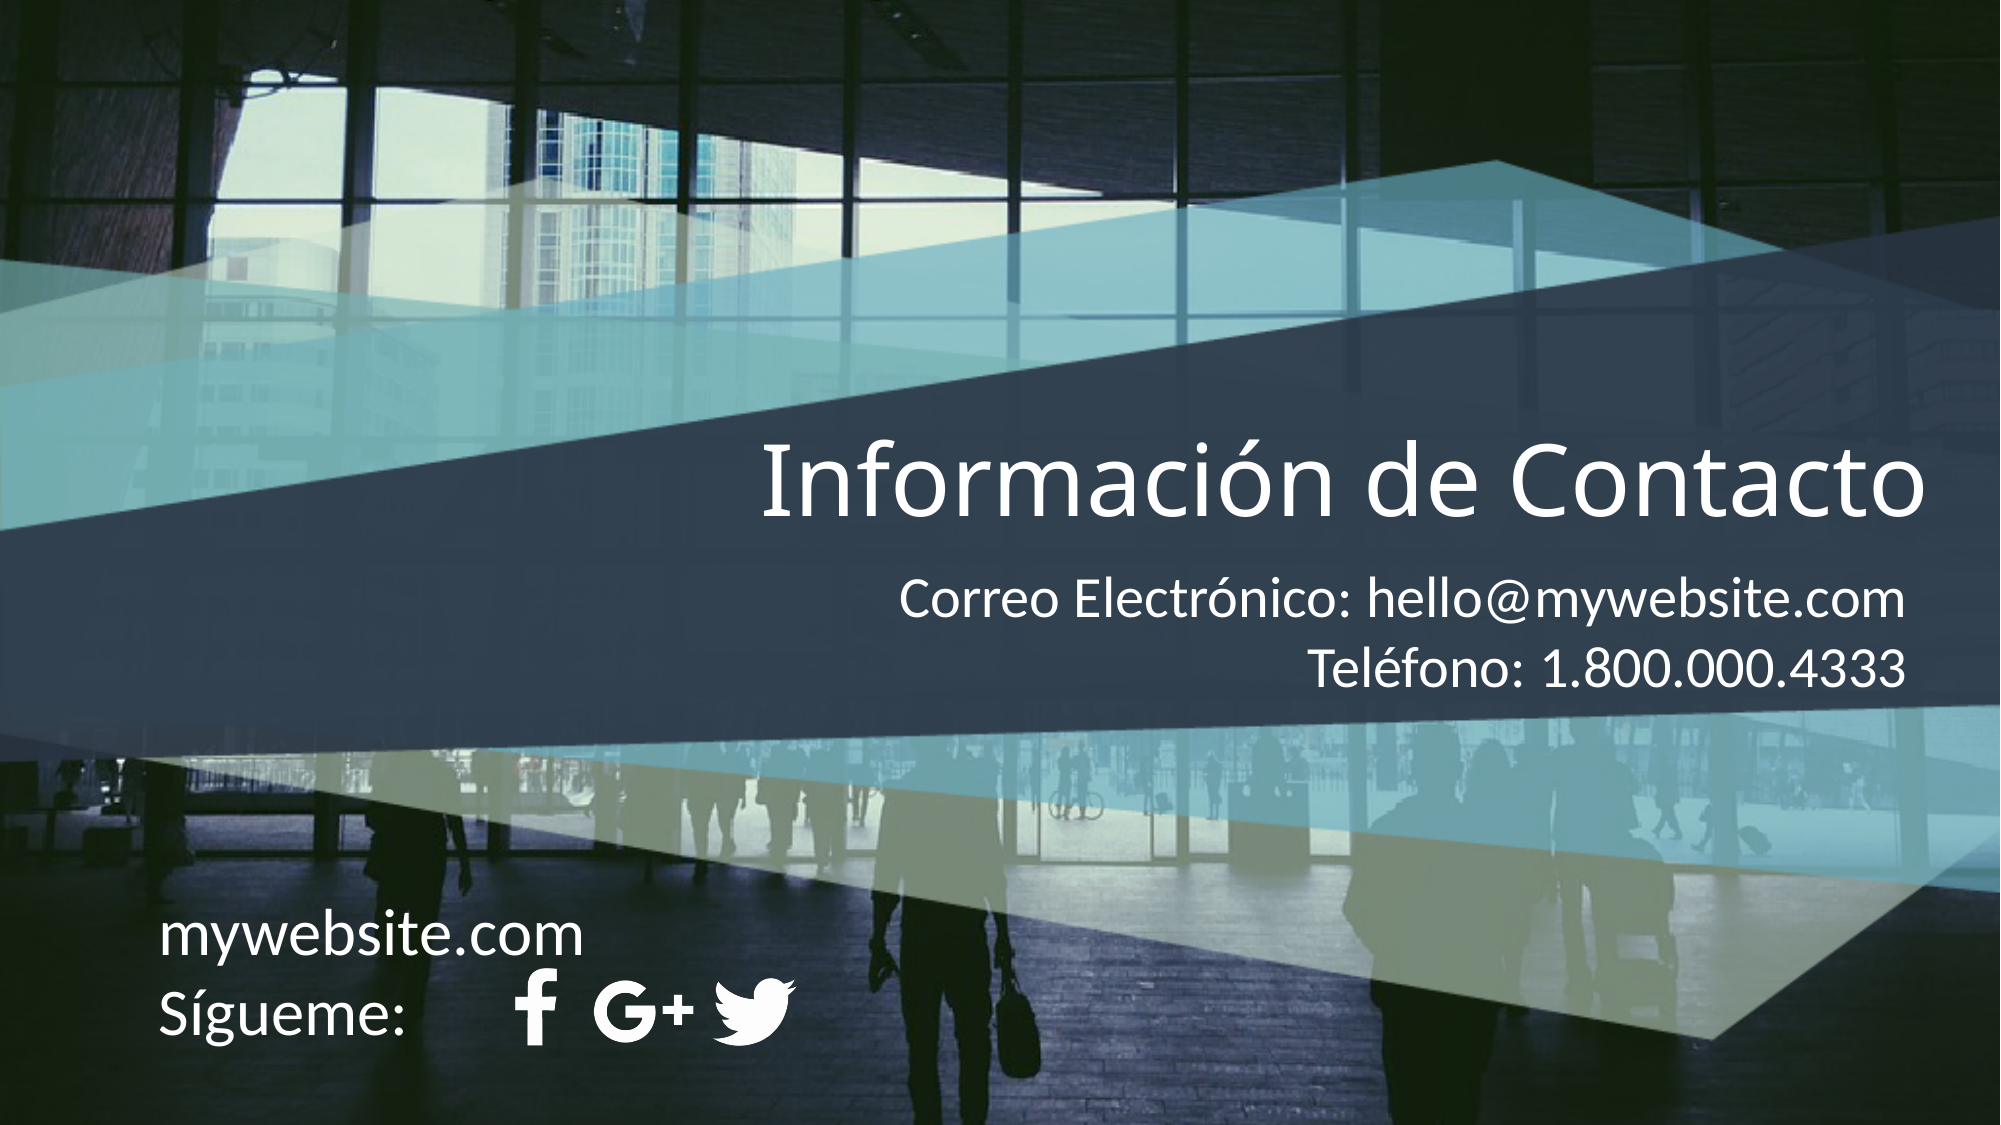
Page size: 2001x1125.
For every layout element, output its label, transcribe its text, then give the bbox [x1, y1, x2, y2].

title Información de Contacto [220, 375, 1946, 593]
picture [0, 0, 2000, 1125]
text_box Correo Electrónico: hello@mywebsite.com Teléfono: 1.800.000.4333 [779, 552, 1923, 777]
text_box mywebsite.com Sígueme: [144, 881, 601, 1056]
